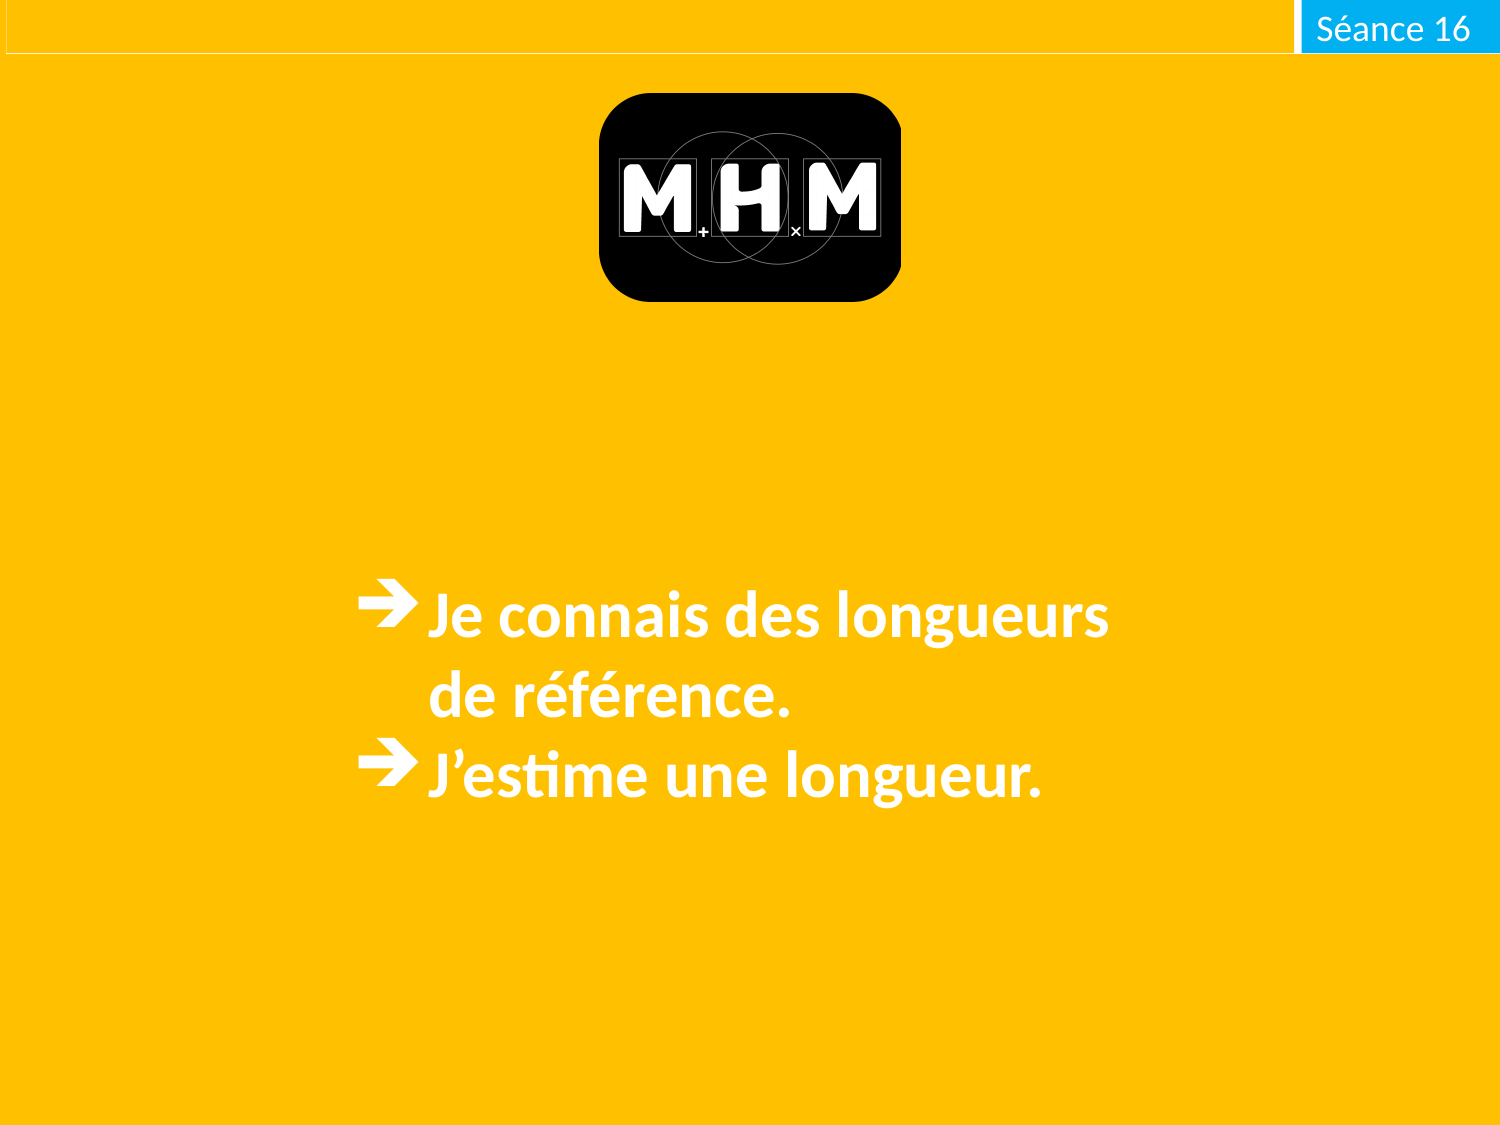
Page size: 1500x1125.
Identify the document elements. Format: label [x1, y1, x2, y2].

text_box [0, 54, 1500, 1125]
